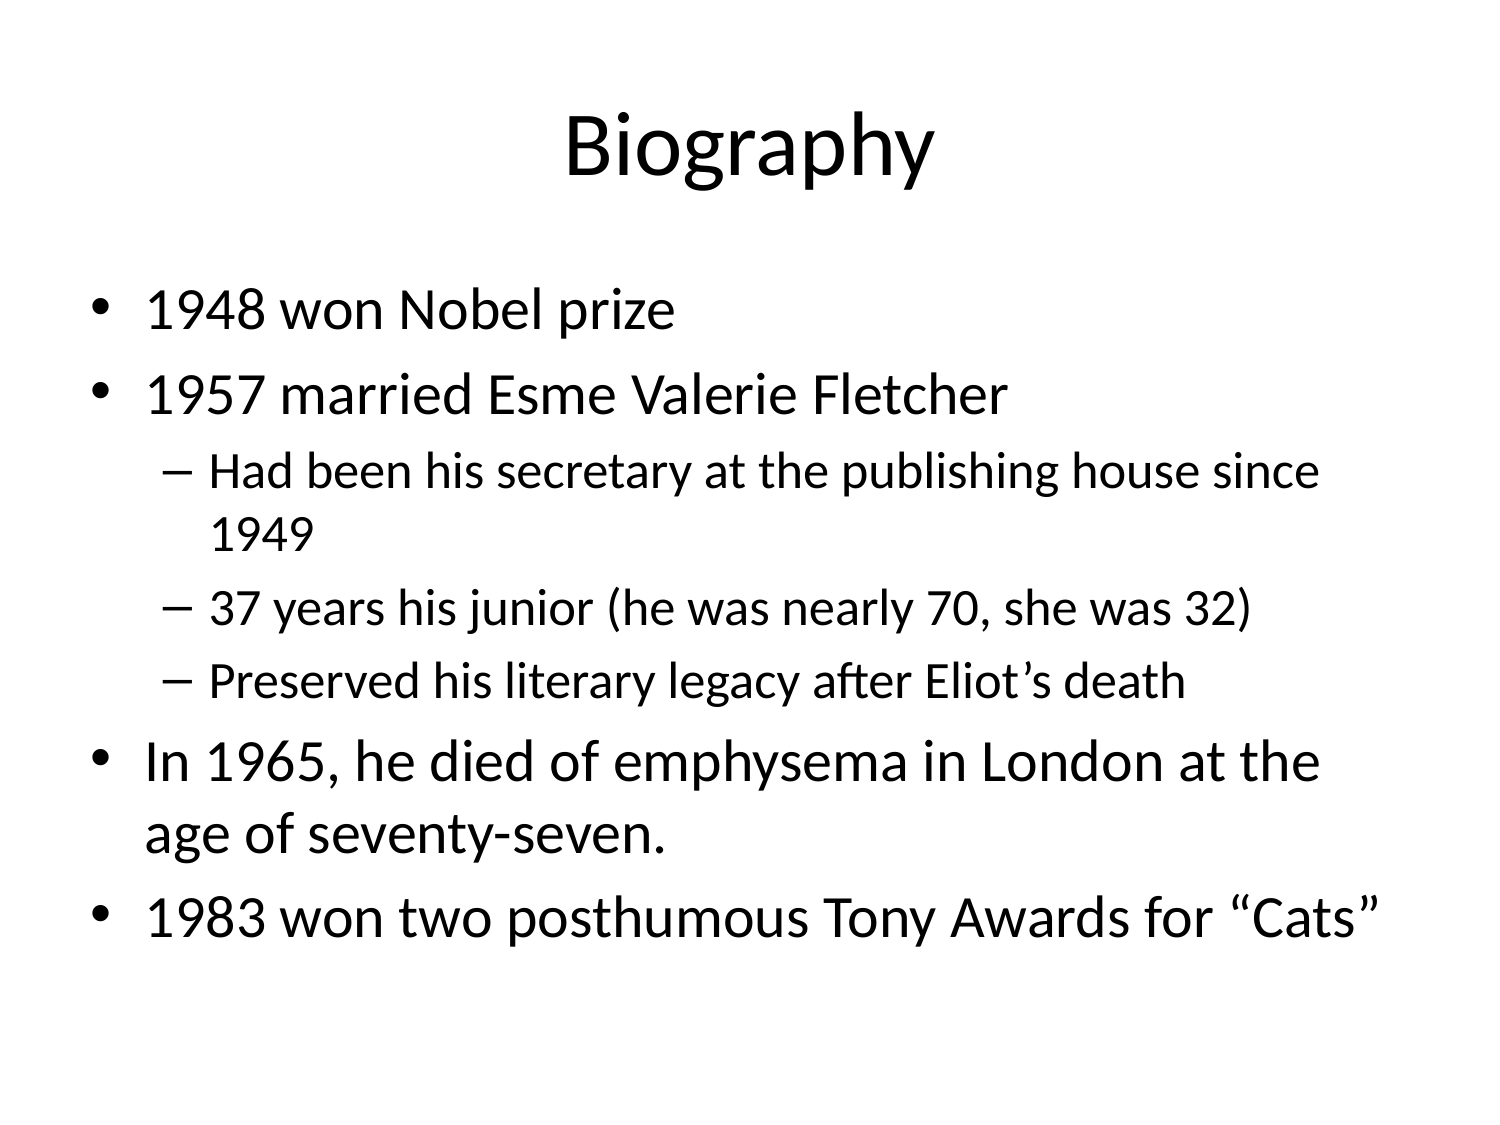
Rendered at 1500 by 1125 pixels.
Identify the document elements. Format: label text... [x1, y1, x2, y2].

list 1948 won Nobel prize 1957 married Esme Valerie Fletcher Had been his secretary at the publishing house since 1949 37 years his junior (he was nearly 70, she was 32) Preserved his literary legacy after Eliot’s death In 1965, he died of emphysema in London at the age of seventy-seven. 1983 won two posthumous Tony Awards for “Cats” [75, 262, 1425, 1005]
title Biography [75, 45, 1425, 233]
